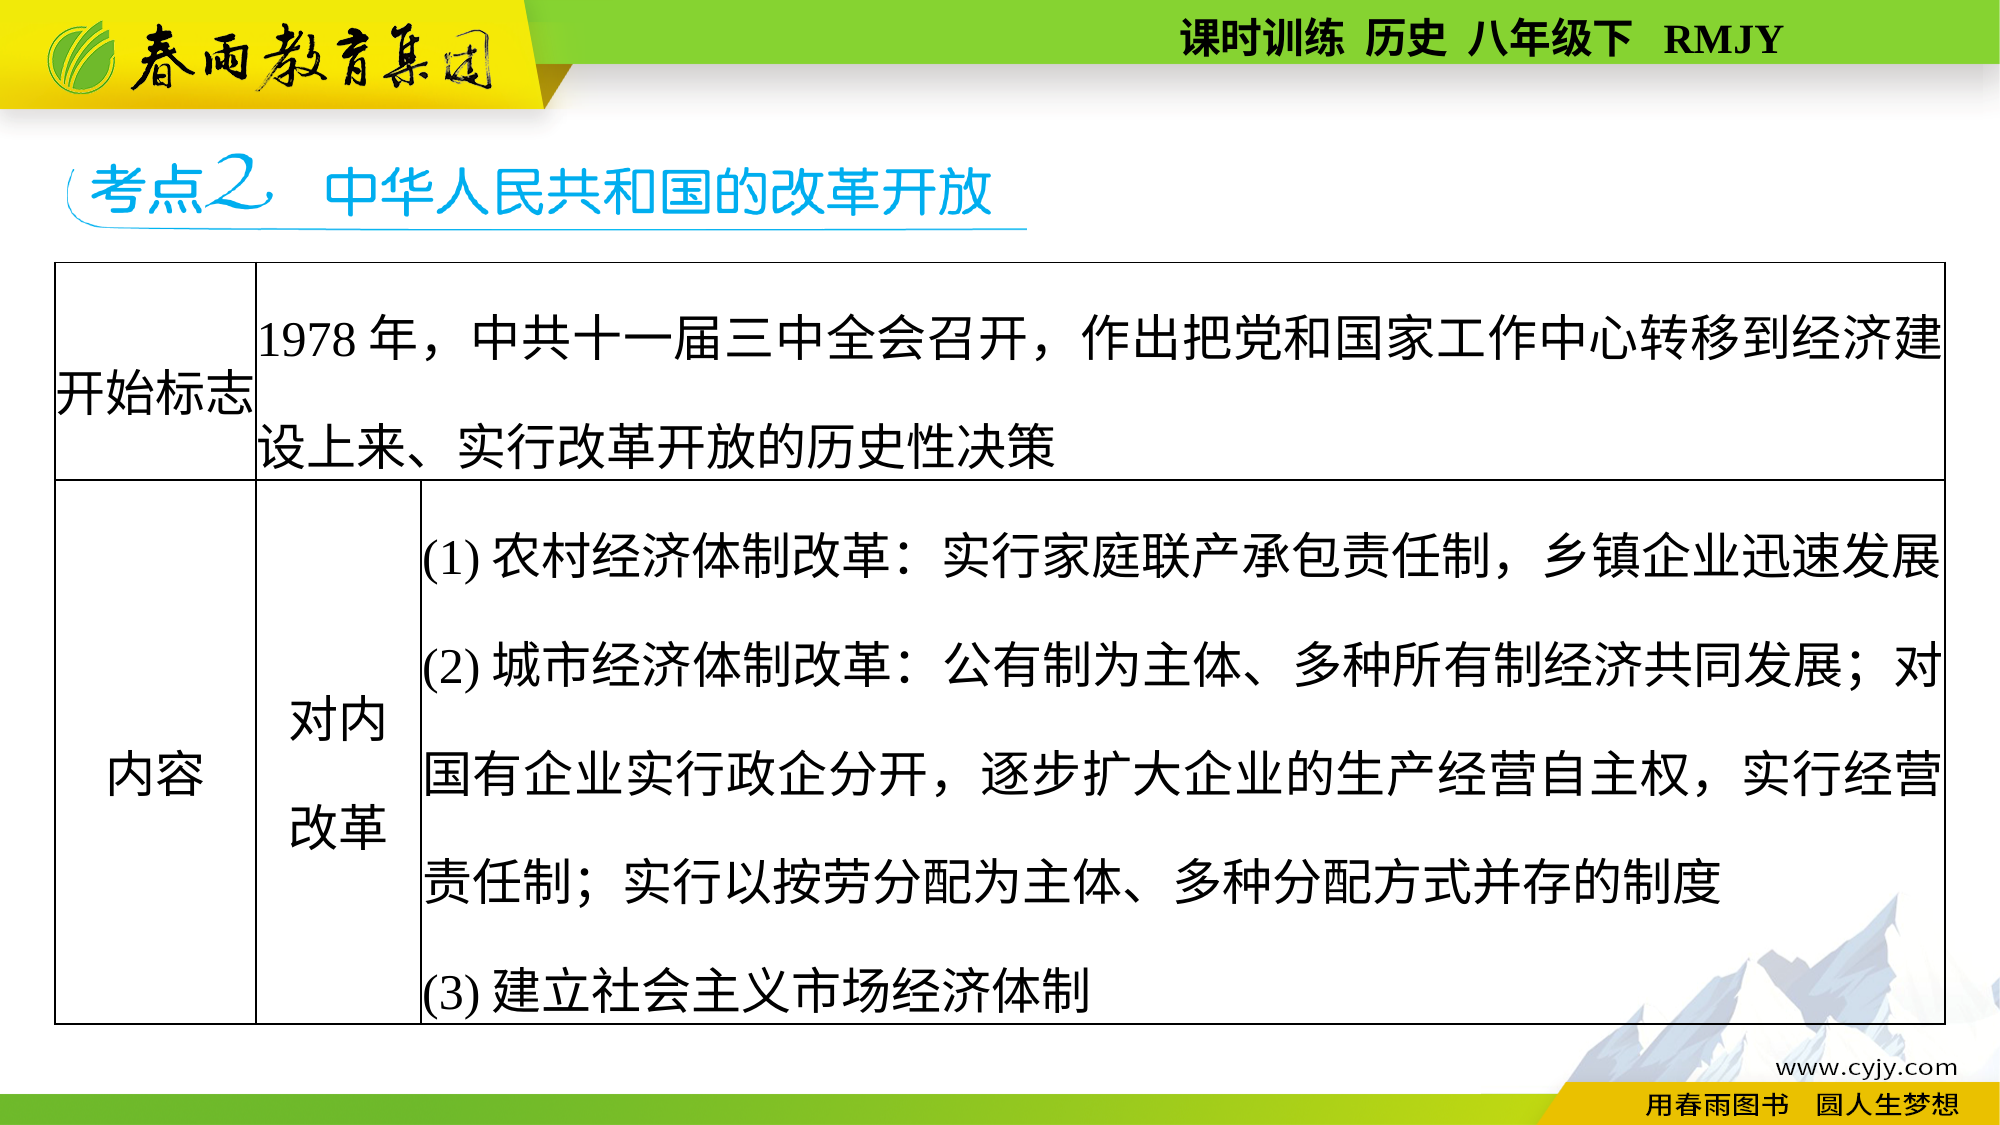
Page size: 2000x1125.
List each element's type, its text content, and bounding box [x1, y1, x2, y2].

table_cell 对内 改革 [257, 481, 420, 1023]
picture [0, 0, 2000, 1125]
table_header 1978年，中共十一届三中全会召开，作出把党和国家工作中心转移到经济建设上来、实行改革开放的历史性决策 [257, 263, 1944, 479]
table_cell 内容 [56, 481, 255, 1023]
table_cell (1)农村经济体制改革：实行家庭联产承包责任制，乡镇企业迅速发展 (2)城市经济体制改革：公有制为主体、多种所有制经济共同发展；对国有企业实行政企分开，逐步扩大企业的生产经营自主权，实行经营责任制；实行以按劳分配为主体、多种分配方式并存的制度 (3)建立社会主义市场经济体制 [422, 481, 1944, 1023]
table_header 开始标志 [56, 263, 255, 479]
